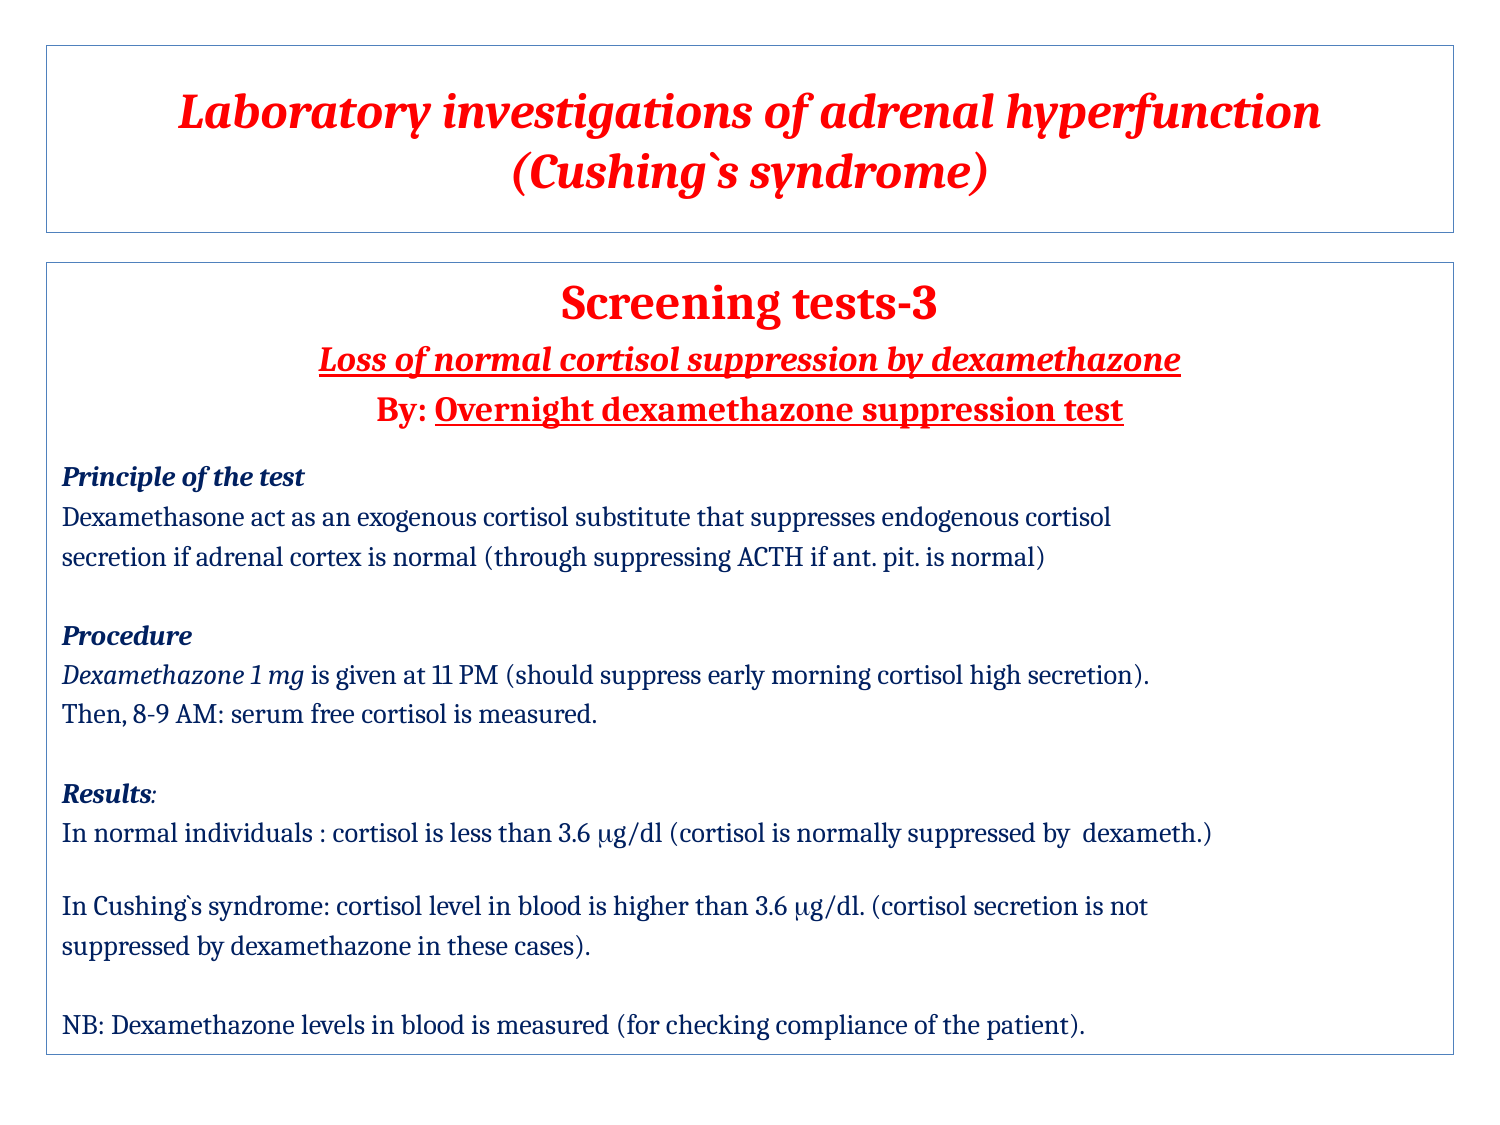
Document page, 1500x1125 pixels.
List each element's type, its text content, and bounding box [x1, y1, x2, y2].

list Screening tests-3 Loss of normal cortisol suppression by dexamethazone By: Overnight dexamethazone suppression test Principle of the test Dexamethasone act as an exogenous cortisol substitute that suppresses endogenous cortisol secretion if adrenal cortex is normal (through suppressing ACTH if ant. pit. is normal) Procedure Dexamethazone 1 mg is given at 11 PM (should suppress early morning cortisol high secretion). Then, 8-9 AM: serum free cortisol is measured. Results: In normal individuals : cortisol is less than 3.6 mg/dl (cortisol is normally suppressed by dexameth.) In Cushing`s syndrome: cortisol level in blood is higher than 3.6 mg/dl. (cortisol secretion is not suppressed by dexamethazone in these cases). NB: Dexamethazone levels in blood is measured (for checking compliance of the patient). [46, 262, 1454, 1055]
title Laboratory investigations of adrenal hyperfunction (Cushing`s syndrome) [46, 45, 1454, 233]
